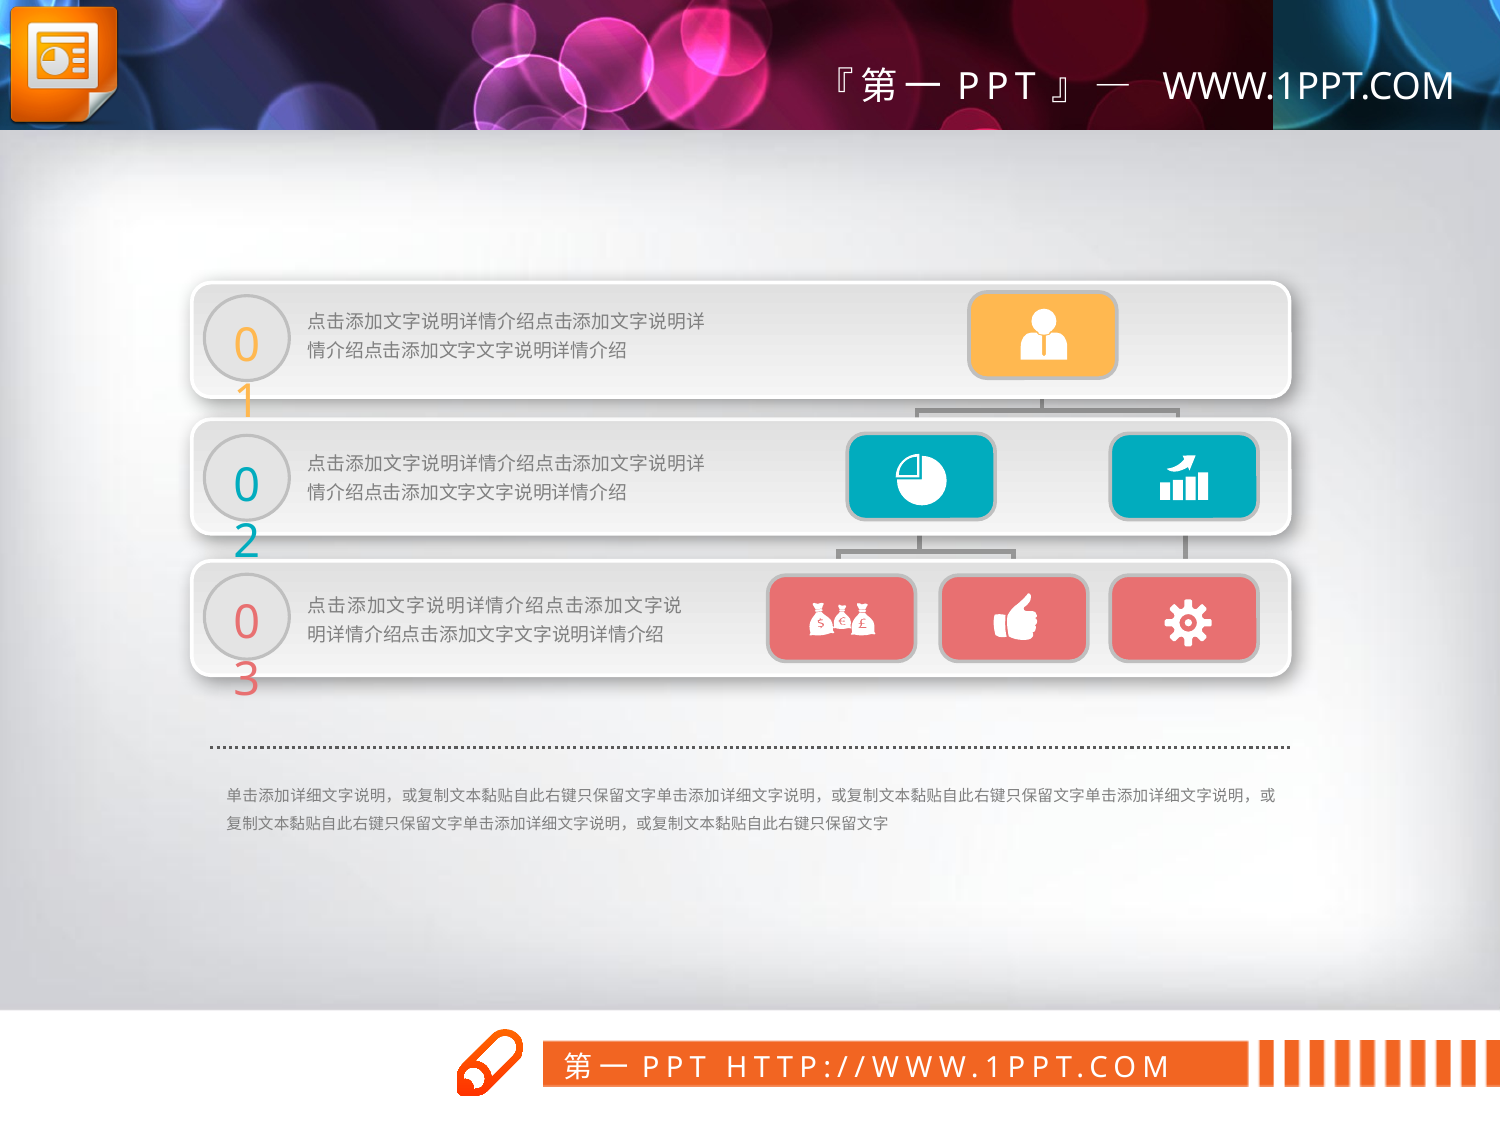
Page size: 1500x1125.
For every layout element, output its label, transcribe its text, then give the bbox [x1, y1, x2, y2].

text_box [1110, 433, 1259, 520]
text_box [191, 560, 1290, 676]
text_box [191, 419, 1290, 534]
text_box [1110, 574, 1259, 662]
picture [0, 0, 1500, 1012]
text_box 单击添加详细文字说明，或复制文本黏贴自此右键只保留文字单击添加详细文字说明，或复制文本黏贴自此右键只保留文字单击添加详细文字说明，或复制文本黏贴自此右键只保留文字单击添加详细文字说明，或复制文本黏贴自此右键只保留文字 [211, 769, 1290, 869]
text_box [204, 435, 290, 521]
picture [543, 1040, 1500, 1087]
text_box [191, 282, 1290, 398]
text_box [204, 295, 290, 381]
text_box 点击添加文字说明详情介绍点击添加文字说明详情介绍点击添加文字文字说明详情介绍 [293, 437, 720, 511]
text_box 点击添加文字说明详情介绍点击添加文字说明详情介绍点击添加文字文字说明详情介绍 [293, 295, 720, 369]
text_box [847, 433, 996, 520]
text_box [204, 573, 290, 660]
text_box 点击添加文字说明详情介绍点击添加文字说明详情介绍点击添加文字文字说明详情介绍 [293, 579, 697, 653]
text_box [767, 574, 916, 662]
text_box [939, 574, 1089, 662]
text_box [968, 291, 1117, 379]
